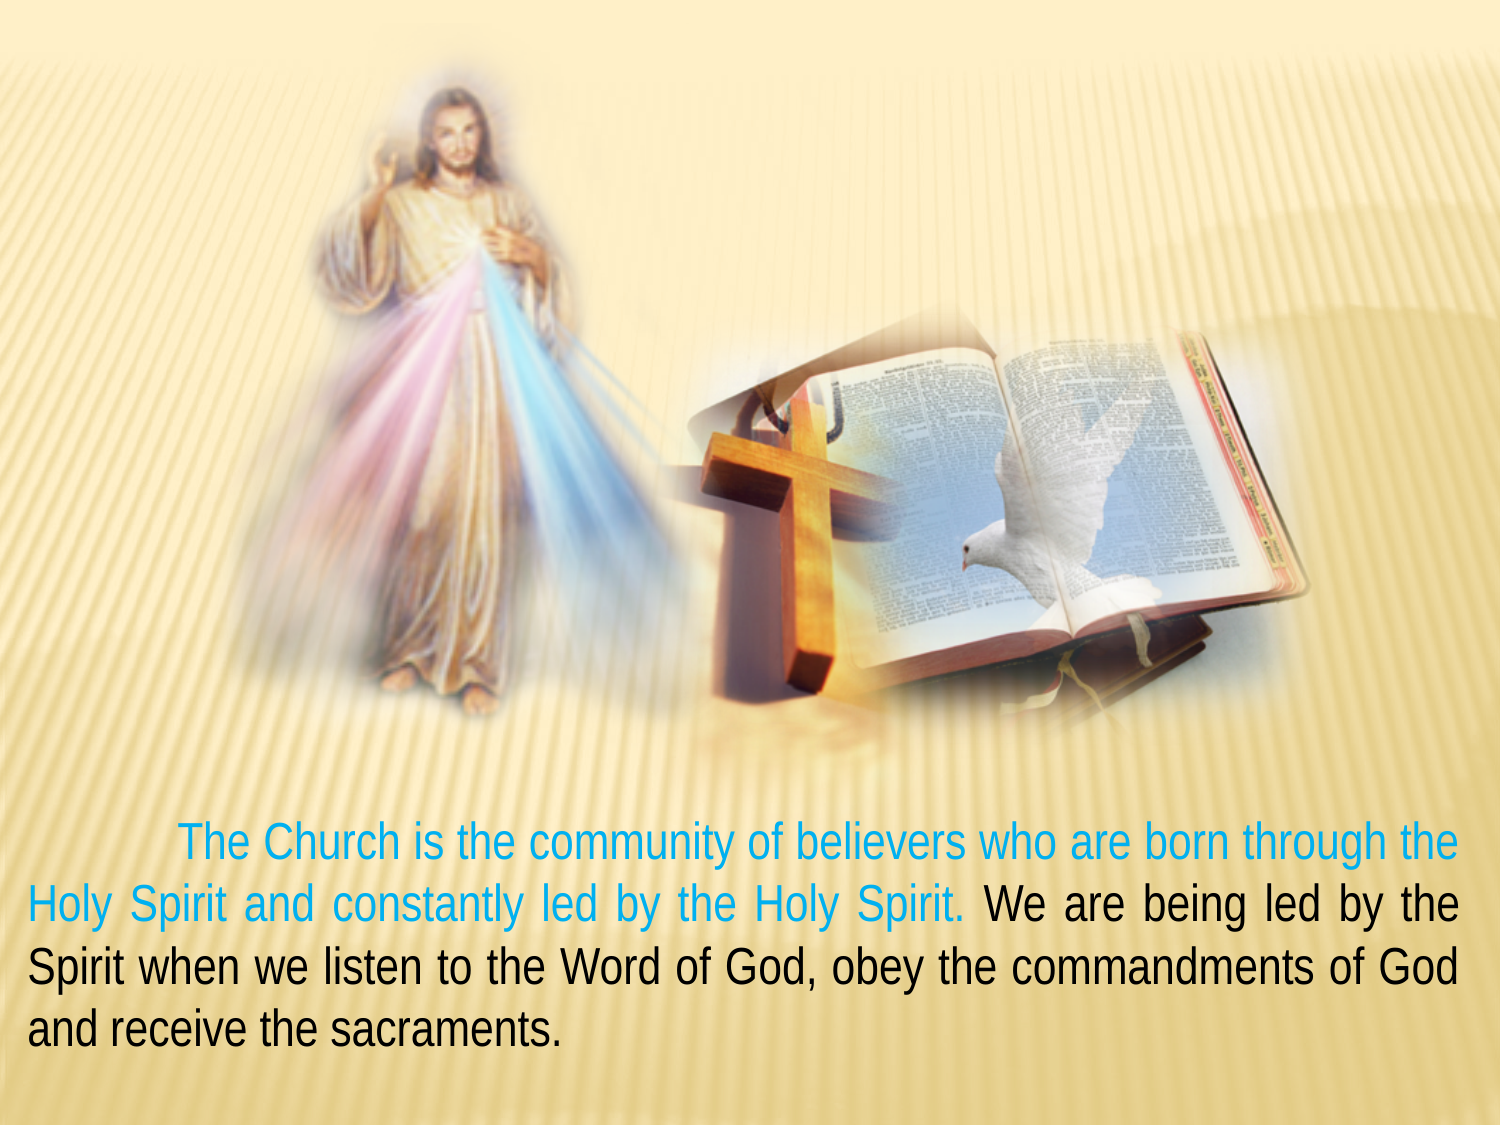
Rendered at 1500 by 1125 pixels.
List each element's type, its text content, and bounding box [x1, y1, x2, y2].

picture [777, 287, 1351, 838]
text_box The Church is the community of believers who are born through the Holy Spirit and constantly led by the Holy Spirit. We are being led by the Spirit when we listen to the Word of God, obey the commandments of God and receive the sacraments. [12, 799, 1475, 1065]
picture [149, 23, 776, 863]
